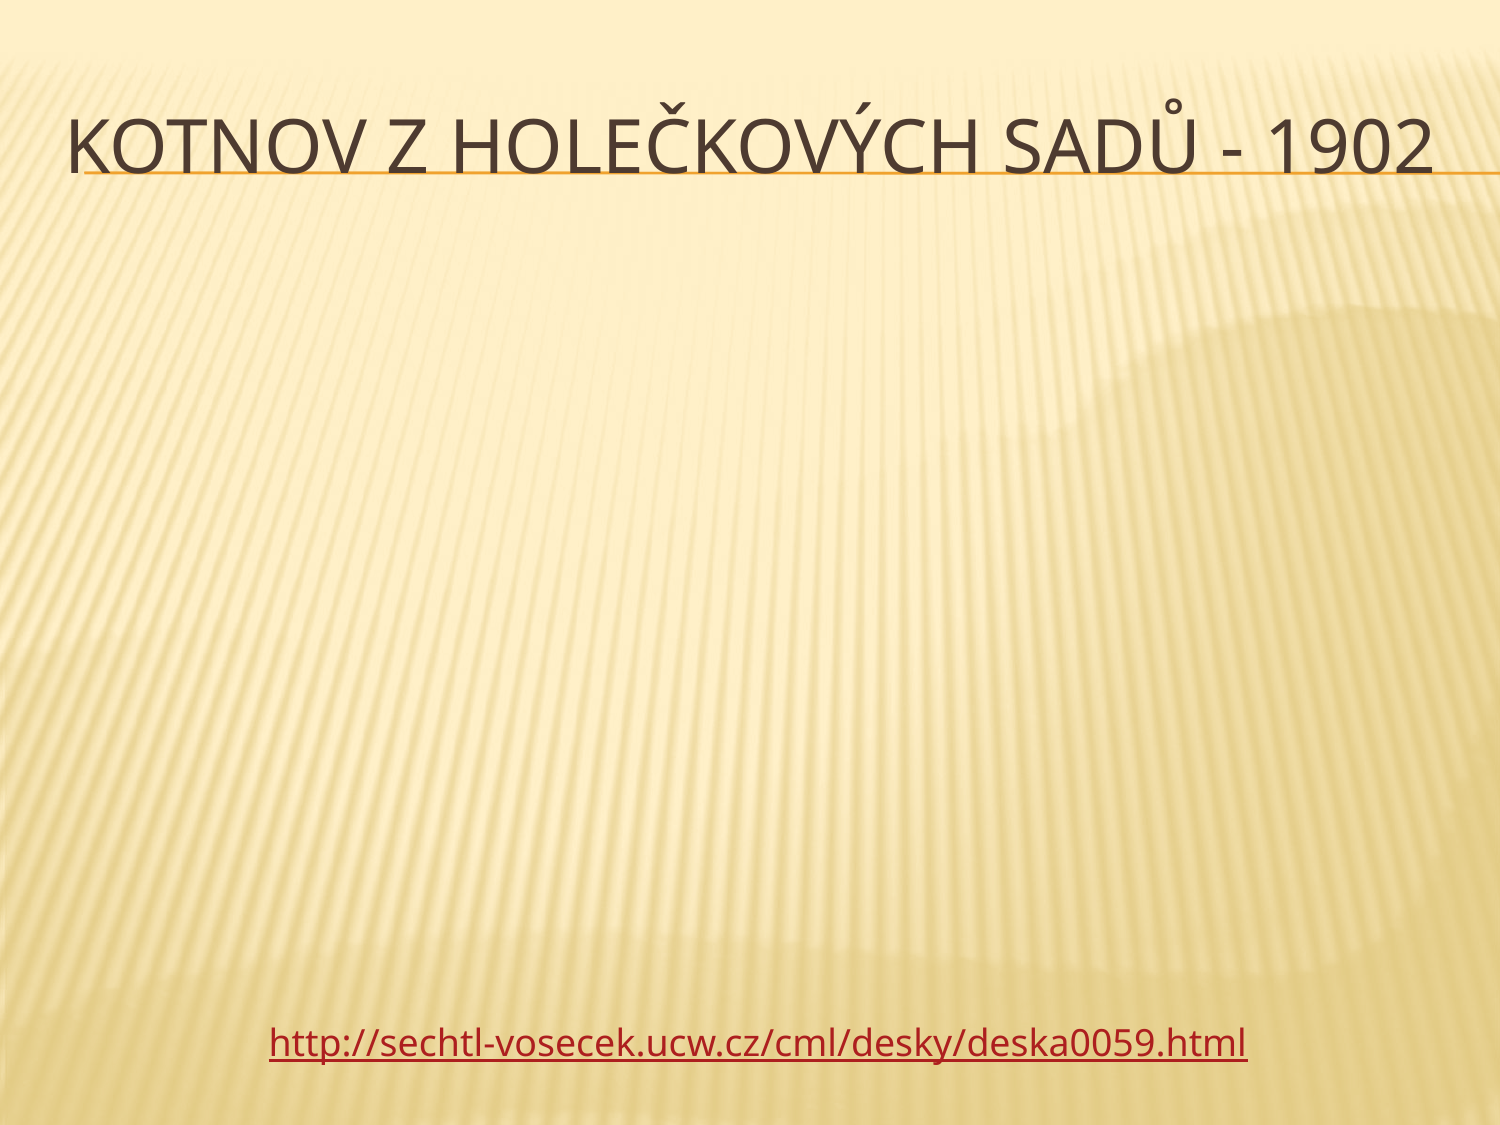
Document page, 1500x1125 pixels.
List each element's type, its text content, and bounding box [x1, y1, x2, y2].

text_box http://sechtl-vosecek.ucw.cz/cml/desky/deska0059.html [253, 1011, 1279, 1123]
title Kotnov z Holečkových sadů - 1902 [50, 75, 1475, 213]
